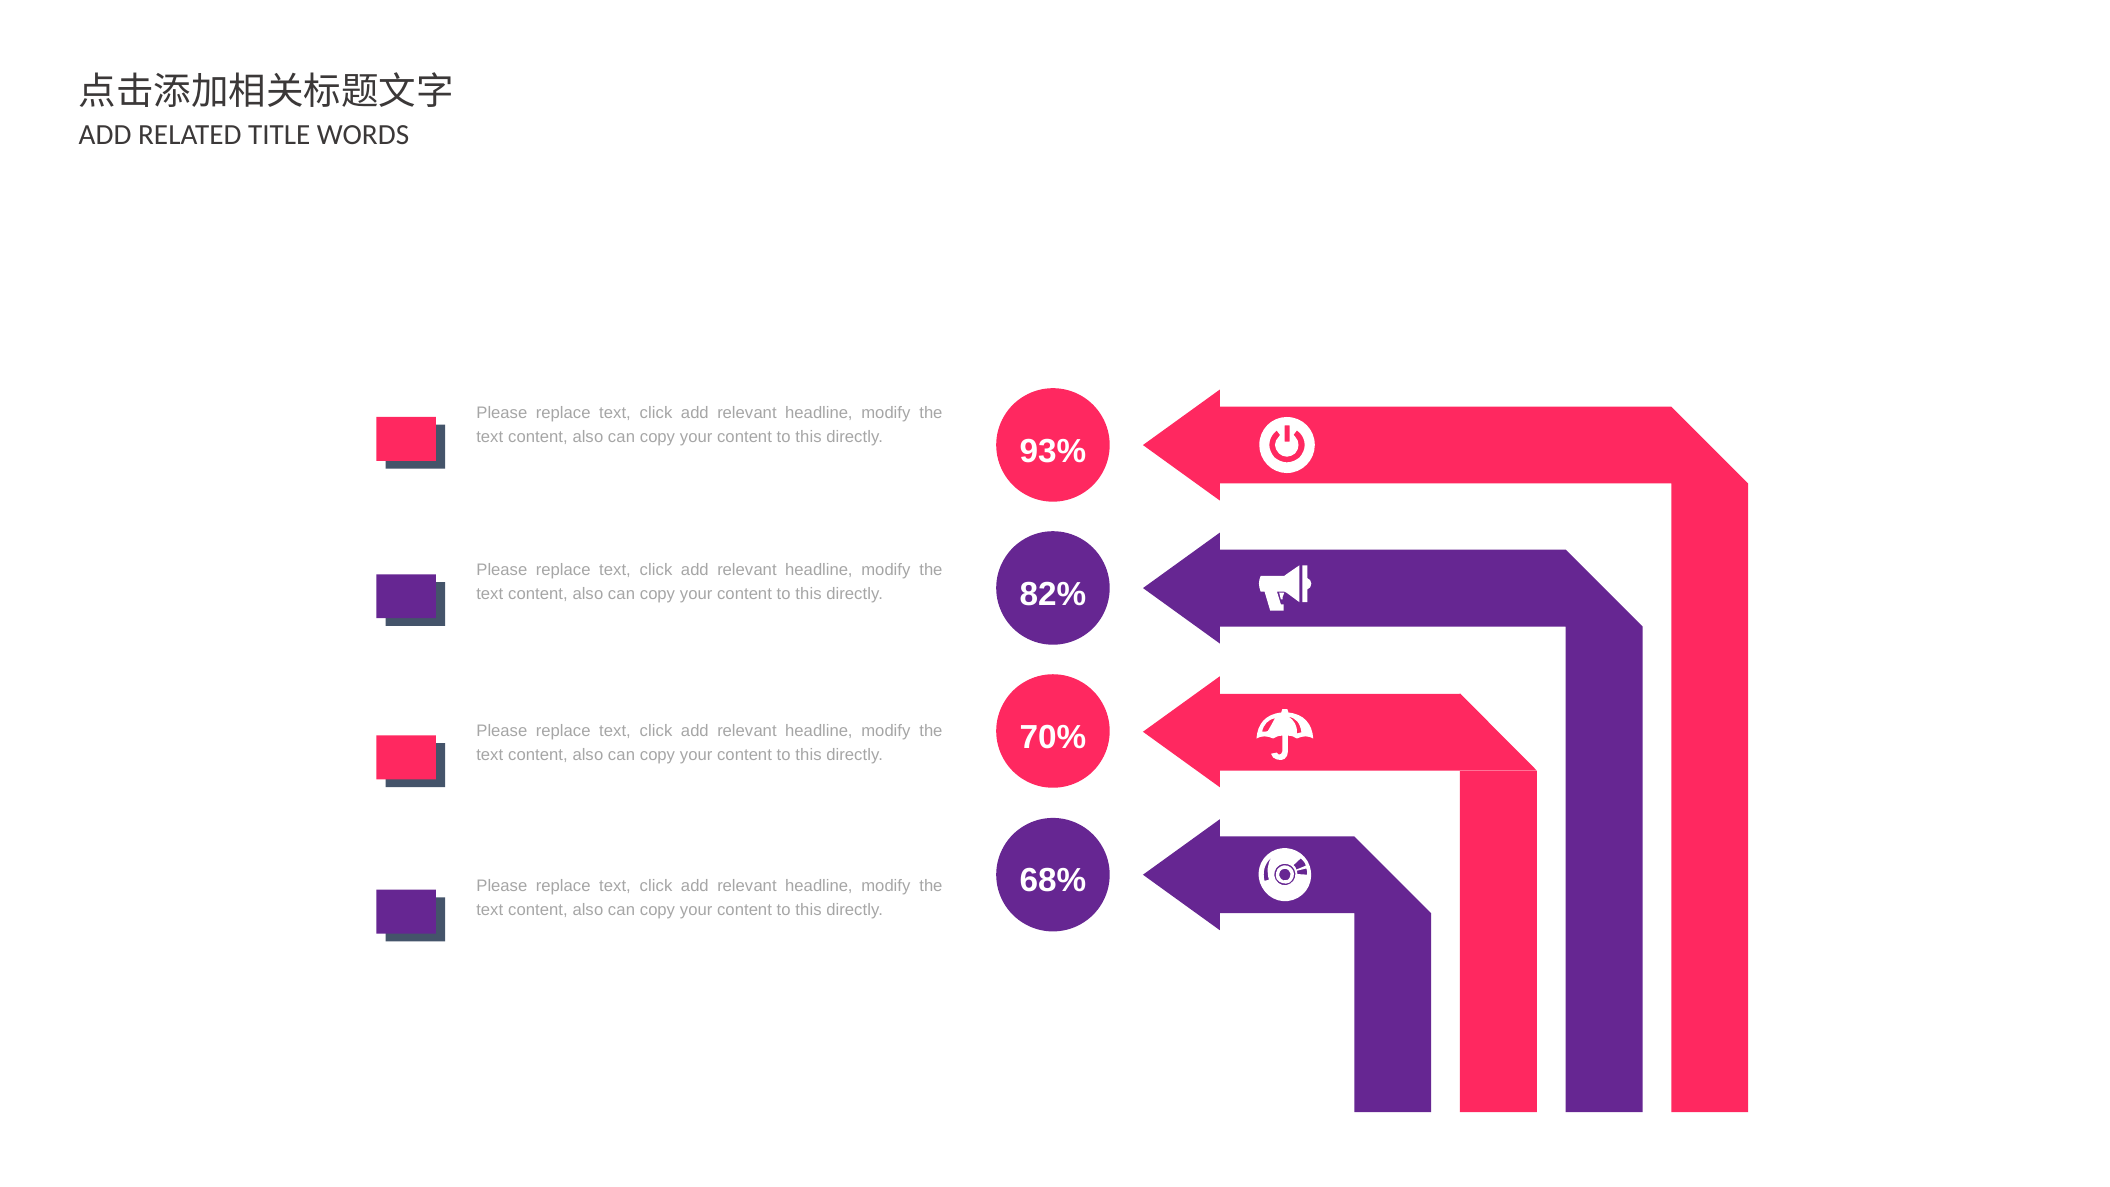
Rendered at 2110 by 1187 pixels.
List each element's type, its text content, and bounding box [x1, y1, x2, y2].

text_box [996, 531, 1110, 645]
text_box Please replace text, click add relevant headline, modify the text content, also can copy your content to this directly. [461, 863, 959, 926]
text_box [1142, 819, 1432, 1112]
text_box 点击添加相关标题文字 [62, 59, 470, 121]
text_box Please replace text, click add relevant headline, modify the text content, also can copy your content to this directly. [461, 547, 959, 611]
text_box Please replace text, click add relevant headline, modify the text content, also can copy your content to this directly. [461, 708, 959, 772]
text_box Please replace text, click add relevant headline, modify the text content, also can copy your content to this directly. [461, 390, 959, 453]
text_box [376, 889, 446, 942]
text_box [996, 817, 1110, 932]
text_box ADD RELATED TITLE WORDS [62, 107, 426, 159]
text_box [376, 416, 446, 469]
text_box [376, 735, 446, 788]
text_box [996, 388, 1110, 502]
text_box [1142, 389, 1749, 1112]
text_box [376, 574, 446, 626]
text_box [996, 674, 1110, 788]
